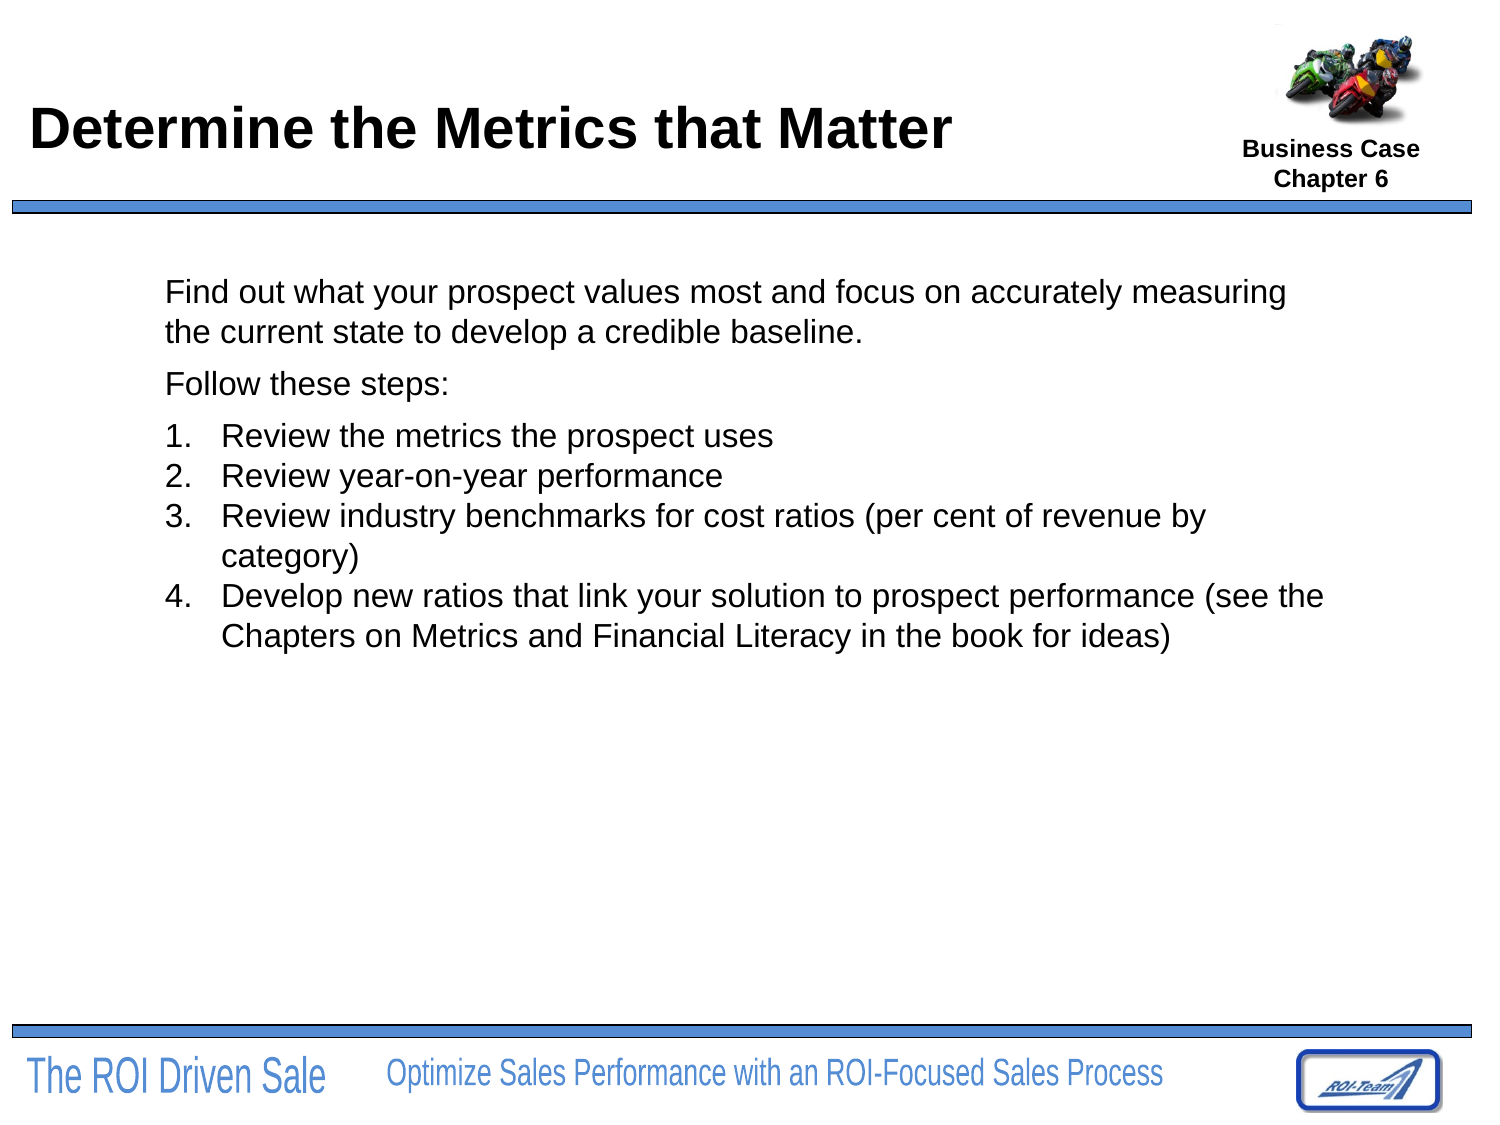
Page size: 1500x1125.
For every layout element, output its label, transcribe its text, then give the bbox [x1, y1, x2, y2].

text_box Find out what your prospect values most and focus on accurately measuring the current state to develop a credible baseline. Follow these steps: Review the metrics the prospect uses Review year-on-year performance Review industry benchmarks for cost ratios (per cent of revenue by category) Develop new ratios that link your solution to prospect performance (see the Chapters on Metrics and Financial Literacy in the book for ideas) [150, 262, 1343, 662]
picture [1296, 1049, 1443, 1113]
picture [1275, 100, 1430, 124]
title Determine the Metrics that Matter [14, 50, 1163, 200]
picture [1275, 24, 1430, 99]
text_box Business Case Chapter 6 [1200, 124, 1463, 200]
